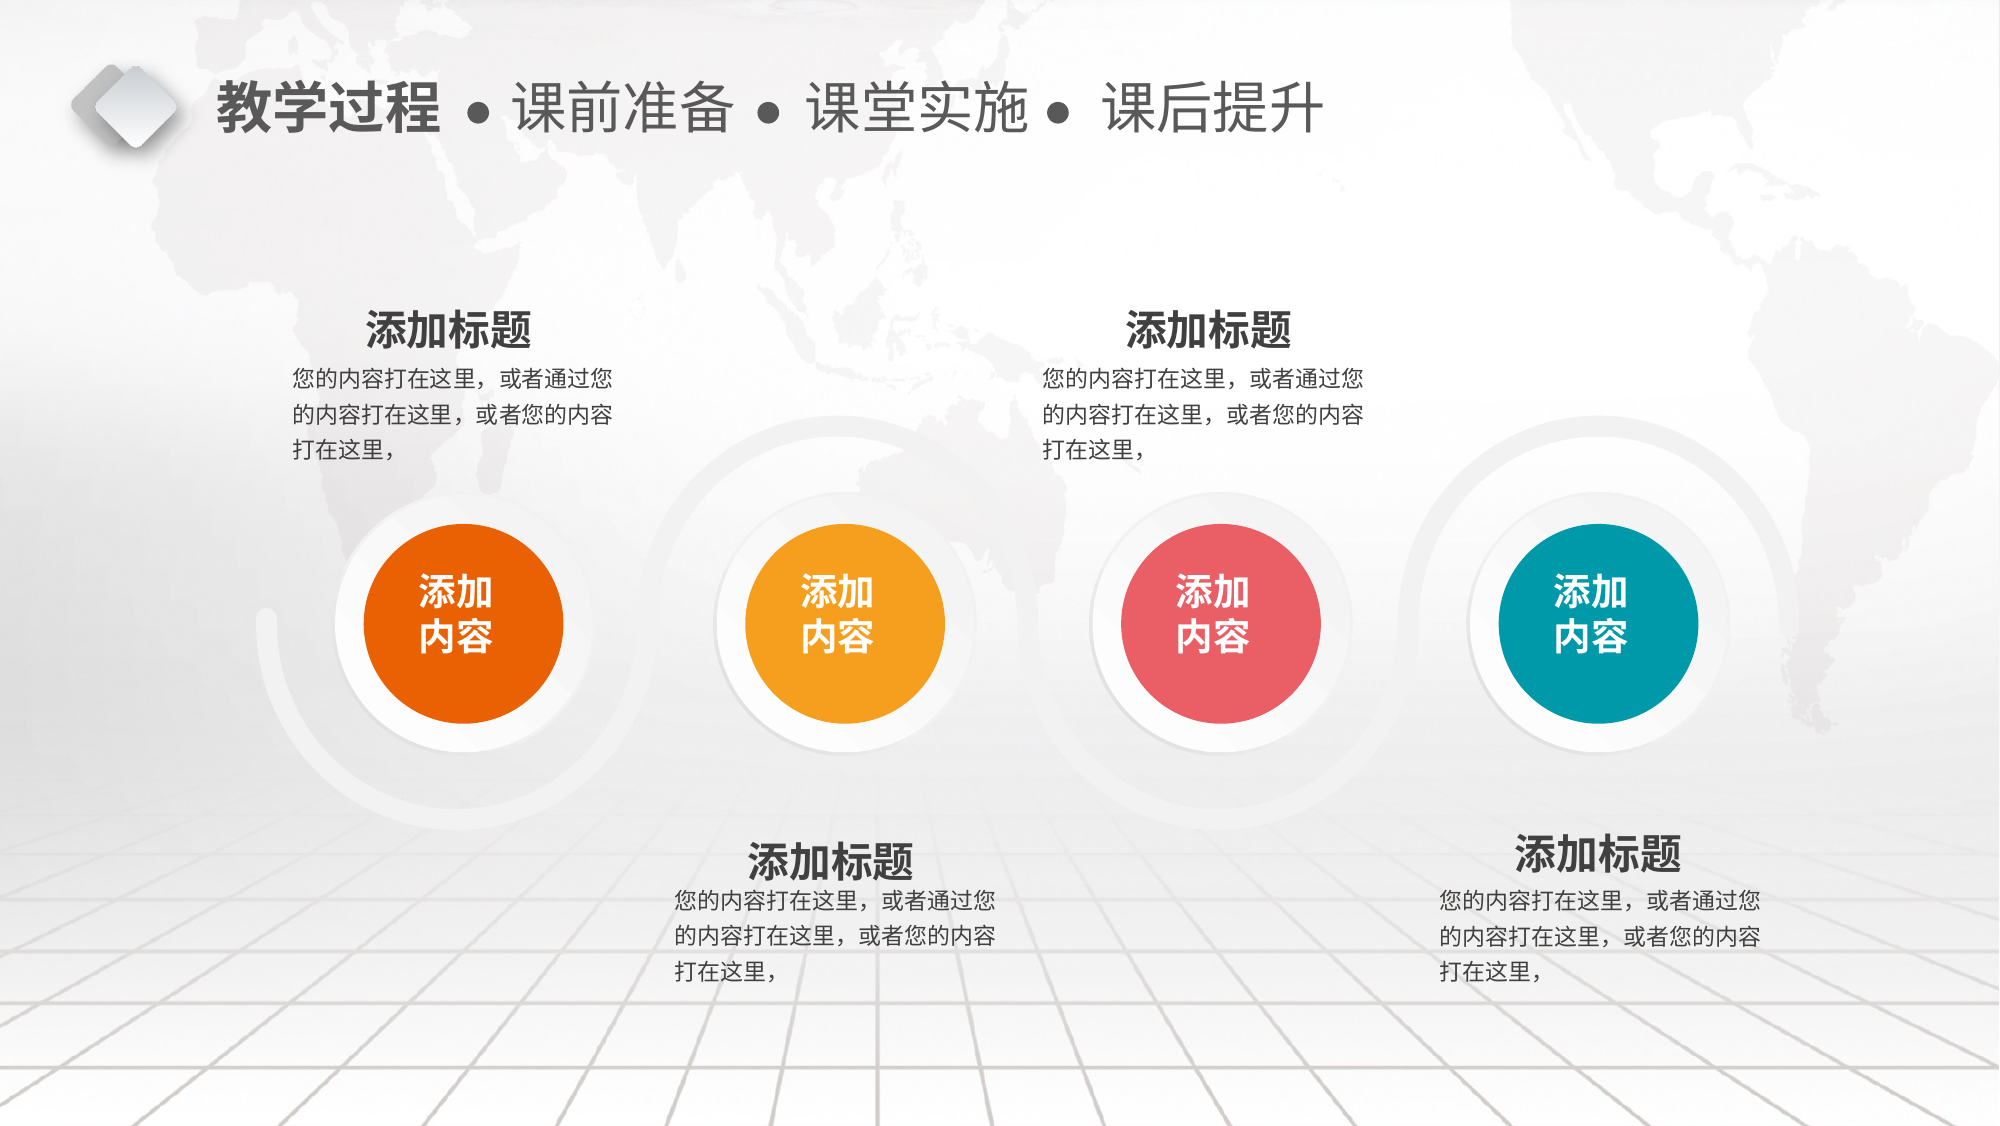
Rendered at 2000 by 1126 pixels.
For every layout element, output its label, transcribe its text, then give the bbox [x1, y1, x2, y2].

text_box 课前准备 [510, 72, 758, 140]
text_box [266, 425, 1790, 820]
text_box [659, 810, 1025, 997]
text_box [755, 99, 782, 126]
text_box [1466, 491, 1731, 756]
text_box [713, 491, 978, 756]
text_box 教学过程 [216, 72, 468, 140]
text_box 课后提升 [1100, 72, 1343, 140]
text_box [276, 278, 643, 469]
text_box 课堂实施 [804, 72, 1048, 140]
text_box [1045, 99, 1071, 126]
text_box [1088, 491, 1354, 756]
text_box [1027, 278, 1394, 475]
text_box [465, 99, 492, 126]
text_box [1424, 802, 1790, 997]
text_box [331, 491, 596, 756]
picture [0, 0, 1999, 1126]
